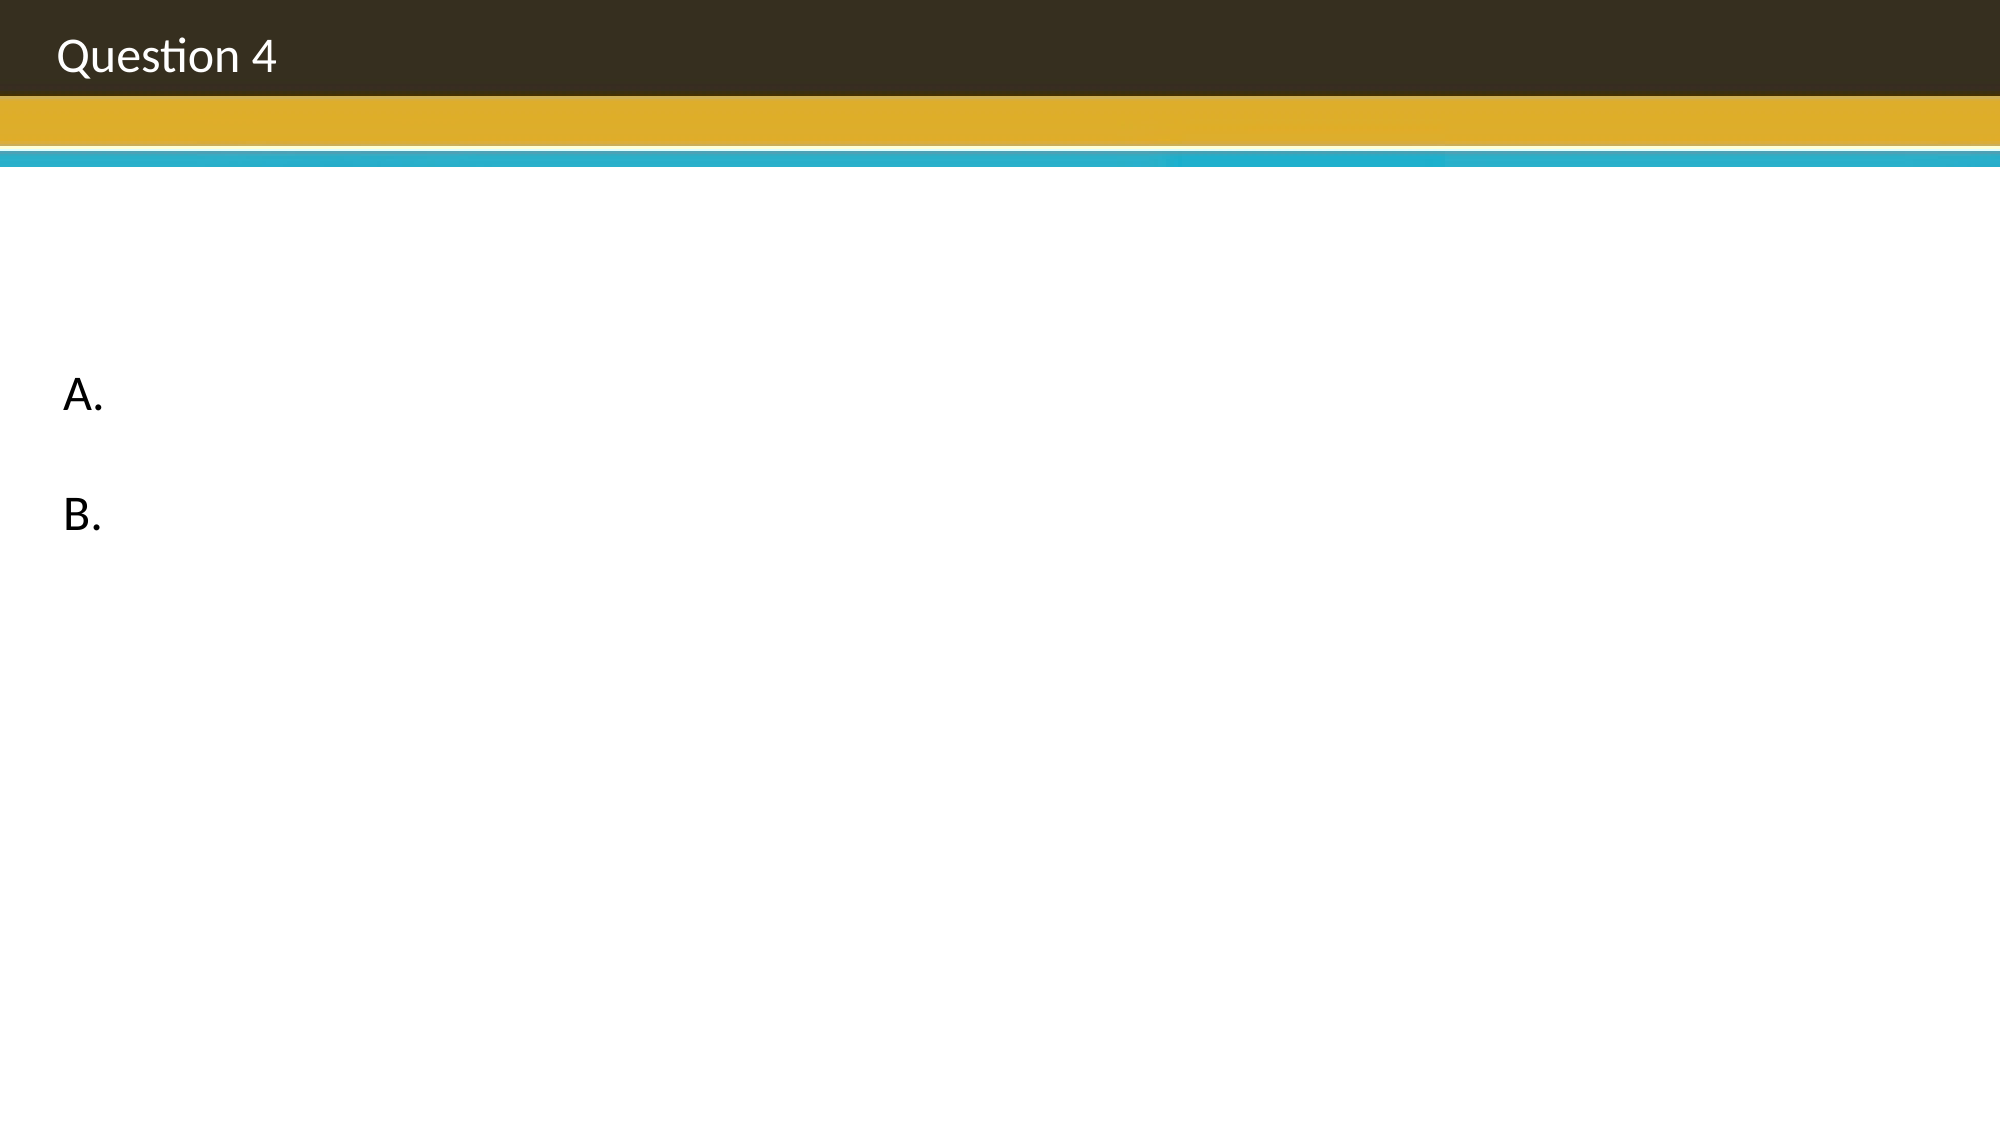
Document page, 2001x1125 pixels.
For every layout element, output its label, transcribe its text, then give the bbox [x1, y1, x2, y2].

picture [0, 0, 2000, 167]
text_box Question 4 [41, 14, 293, 90]
